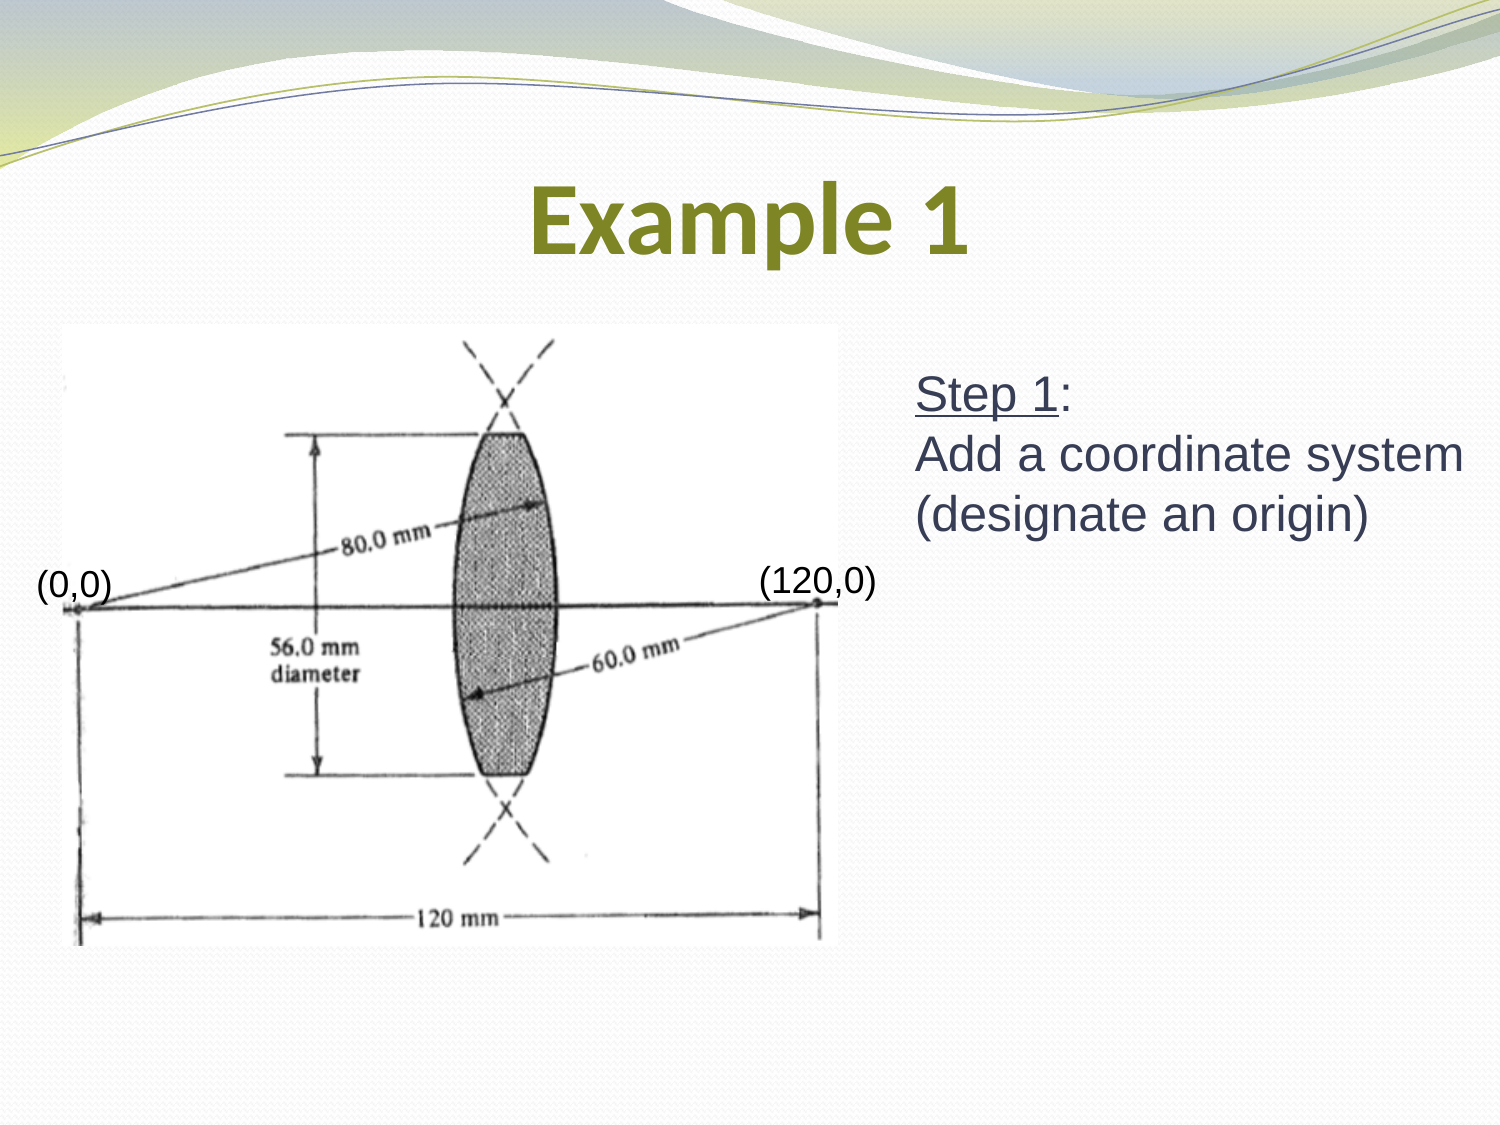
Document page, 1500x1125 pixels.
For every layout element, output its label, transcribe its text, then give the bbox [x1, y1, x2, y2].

picture [62, 324, 838, 946]
title Example 1 [75, 87, 1425, 275]
text_box Step 1: Add a coordinate system (designate an origin) [899, 354, 1500, 549]
text_box (120,0) [844, 548, 919, 609]
text_box (0,0) [21, 552, 55, 613]
